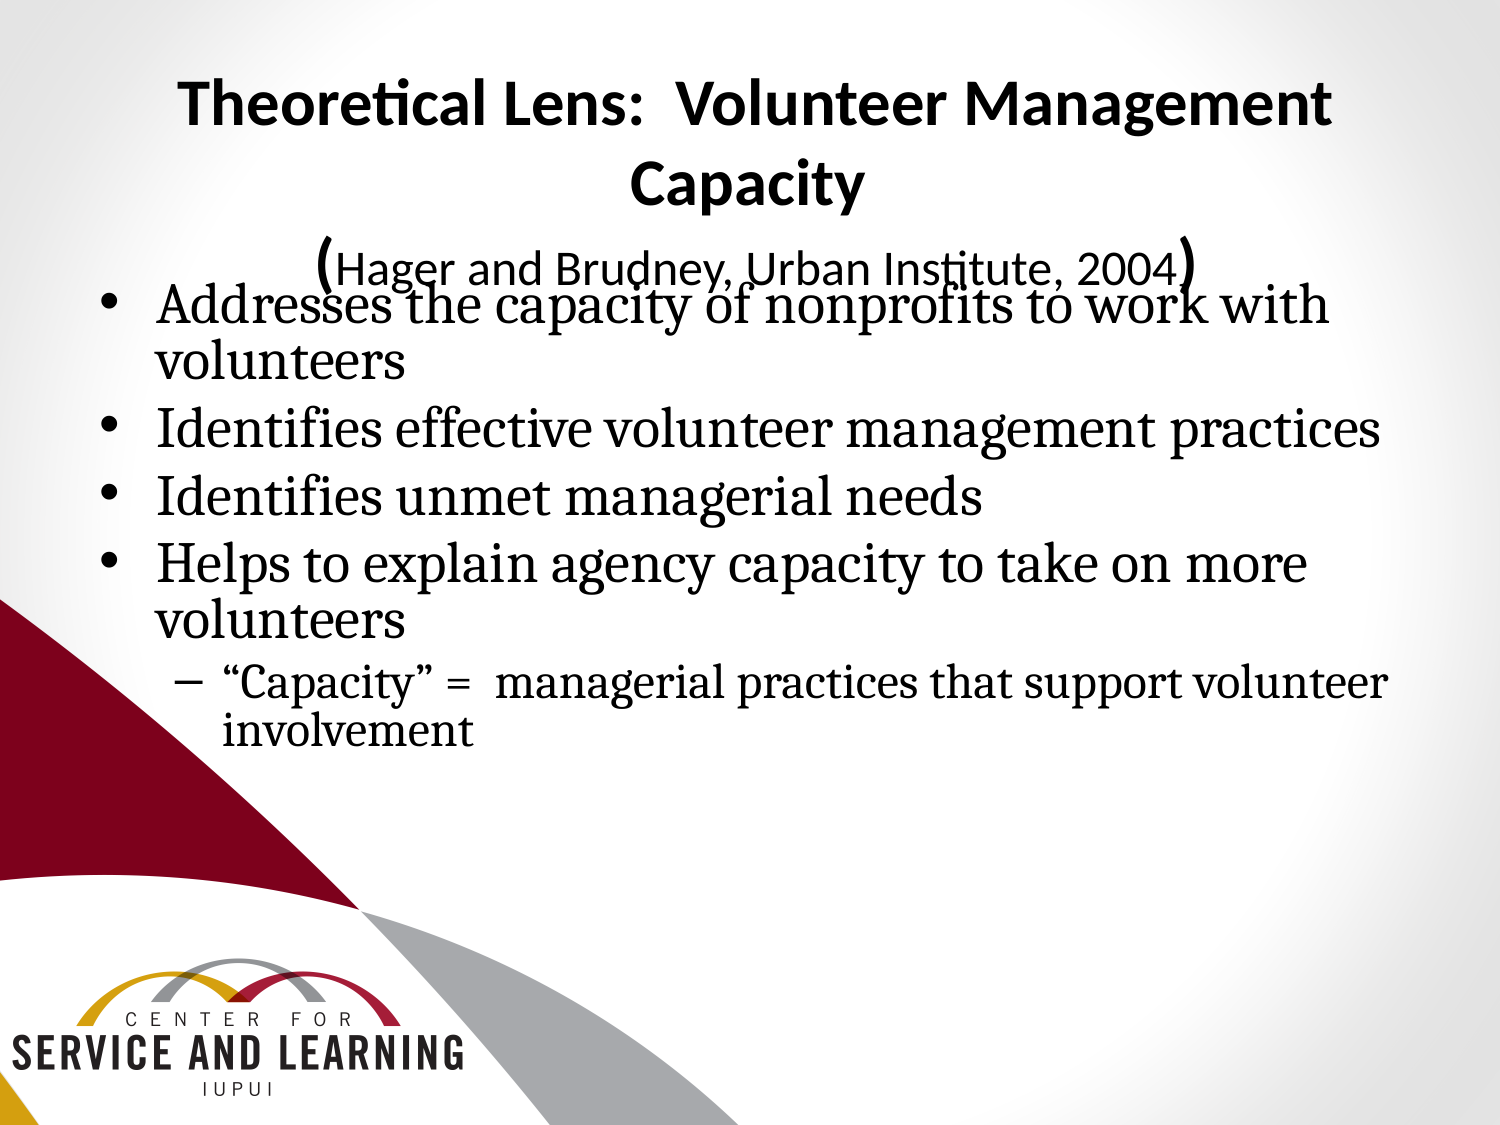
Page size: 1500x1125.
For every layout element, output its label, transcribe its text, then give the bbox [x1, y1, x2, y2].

title Theoretical Lens: Volunteer Management Capacity (Hager and Brudney, Urban Institute, 2004) [37, 45, 1475, 313]
list Addresses the capacity of nonprofits to work with volunteers Identifies effective volunteer management practices Identifies unmet managerial needs Helps to explain agency capacity to take on more volunteers “Capacity” = managerial practices that support volunteer involvement [84, 271, 1435, 1014]
picture [0, 0, 1500, 1125]
